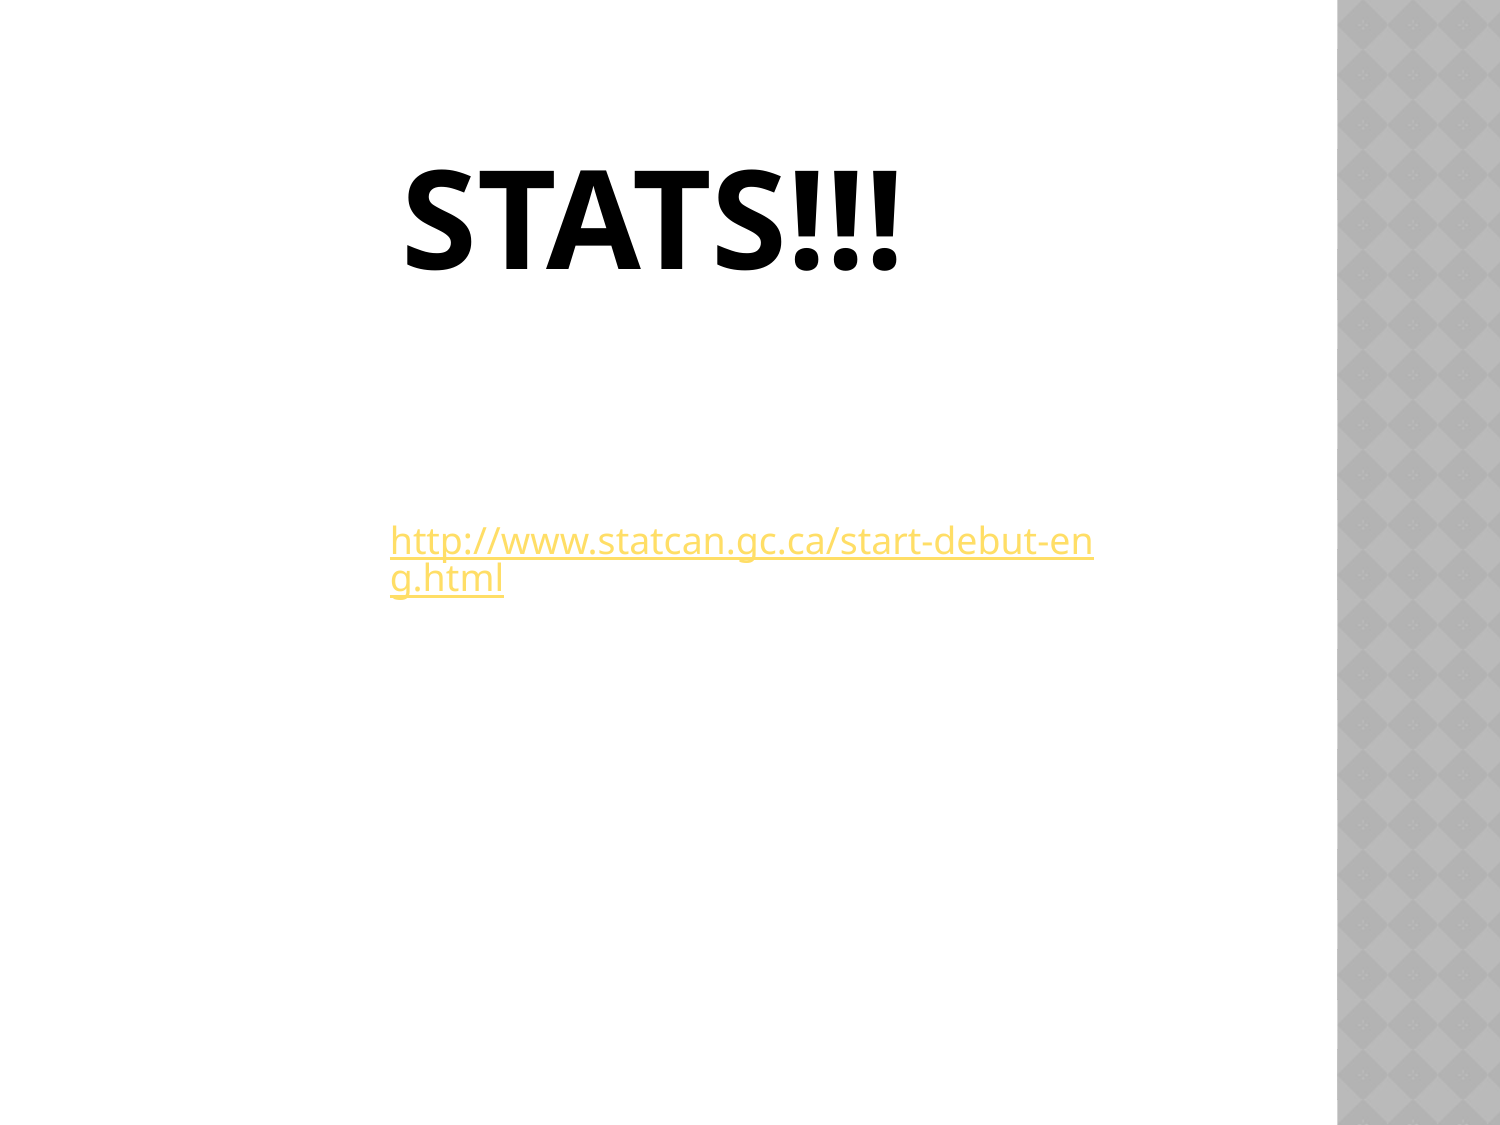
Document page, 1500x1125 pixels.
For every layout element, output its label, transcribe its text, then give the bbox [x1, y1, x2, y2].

text_box http://www.statcan.gc.ca/start-debut-eng.html [374, 509, 1125, 621]
text_box STATS!!! [386, 125, 921, 305]
